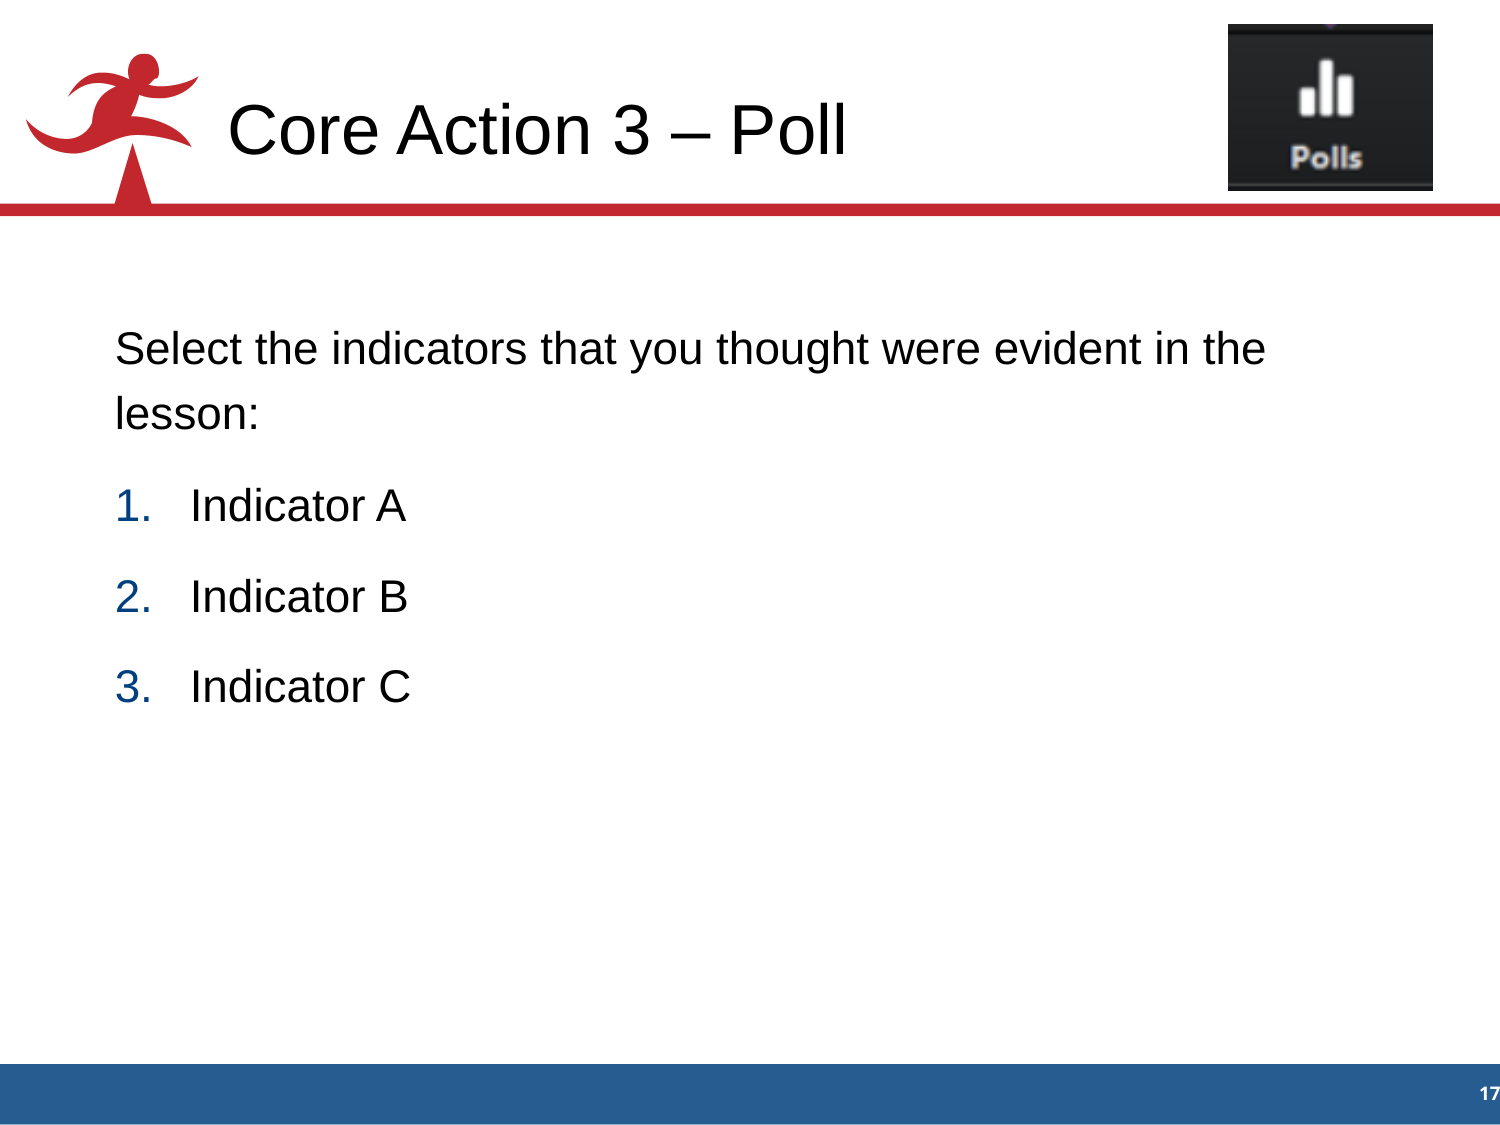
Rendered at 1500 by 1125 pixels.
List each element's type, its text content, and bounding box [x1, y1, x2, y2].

list Select the indicators that you thought were evident in the lesson: Indicator A Indicator B Indicator C [99, 299, 1400, 949]
title Core Action 3 – Poll [212, 50, 1222, 177]
picture [0, 0, 1500, 1125]
